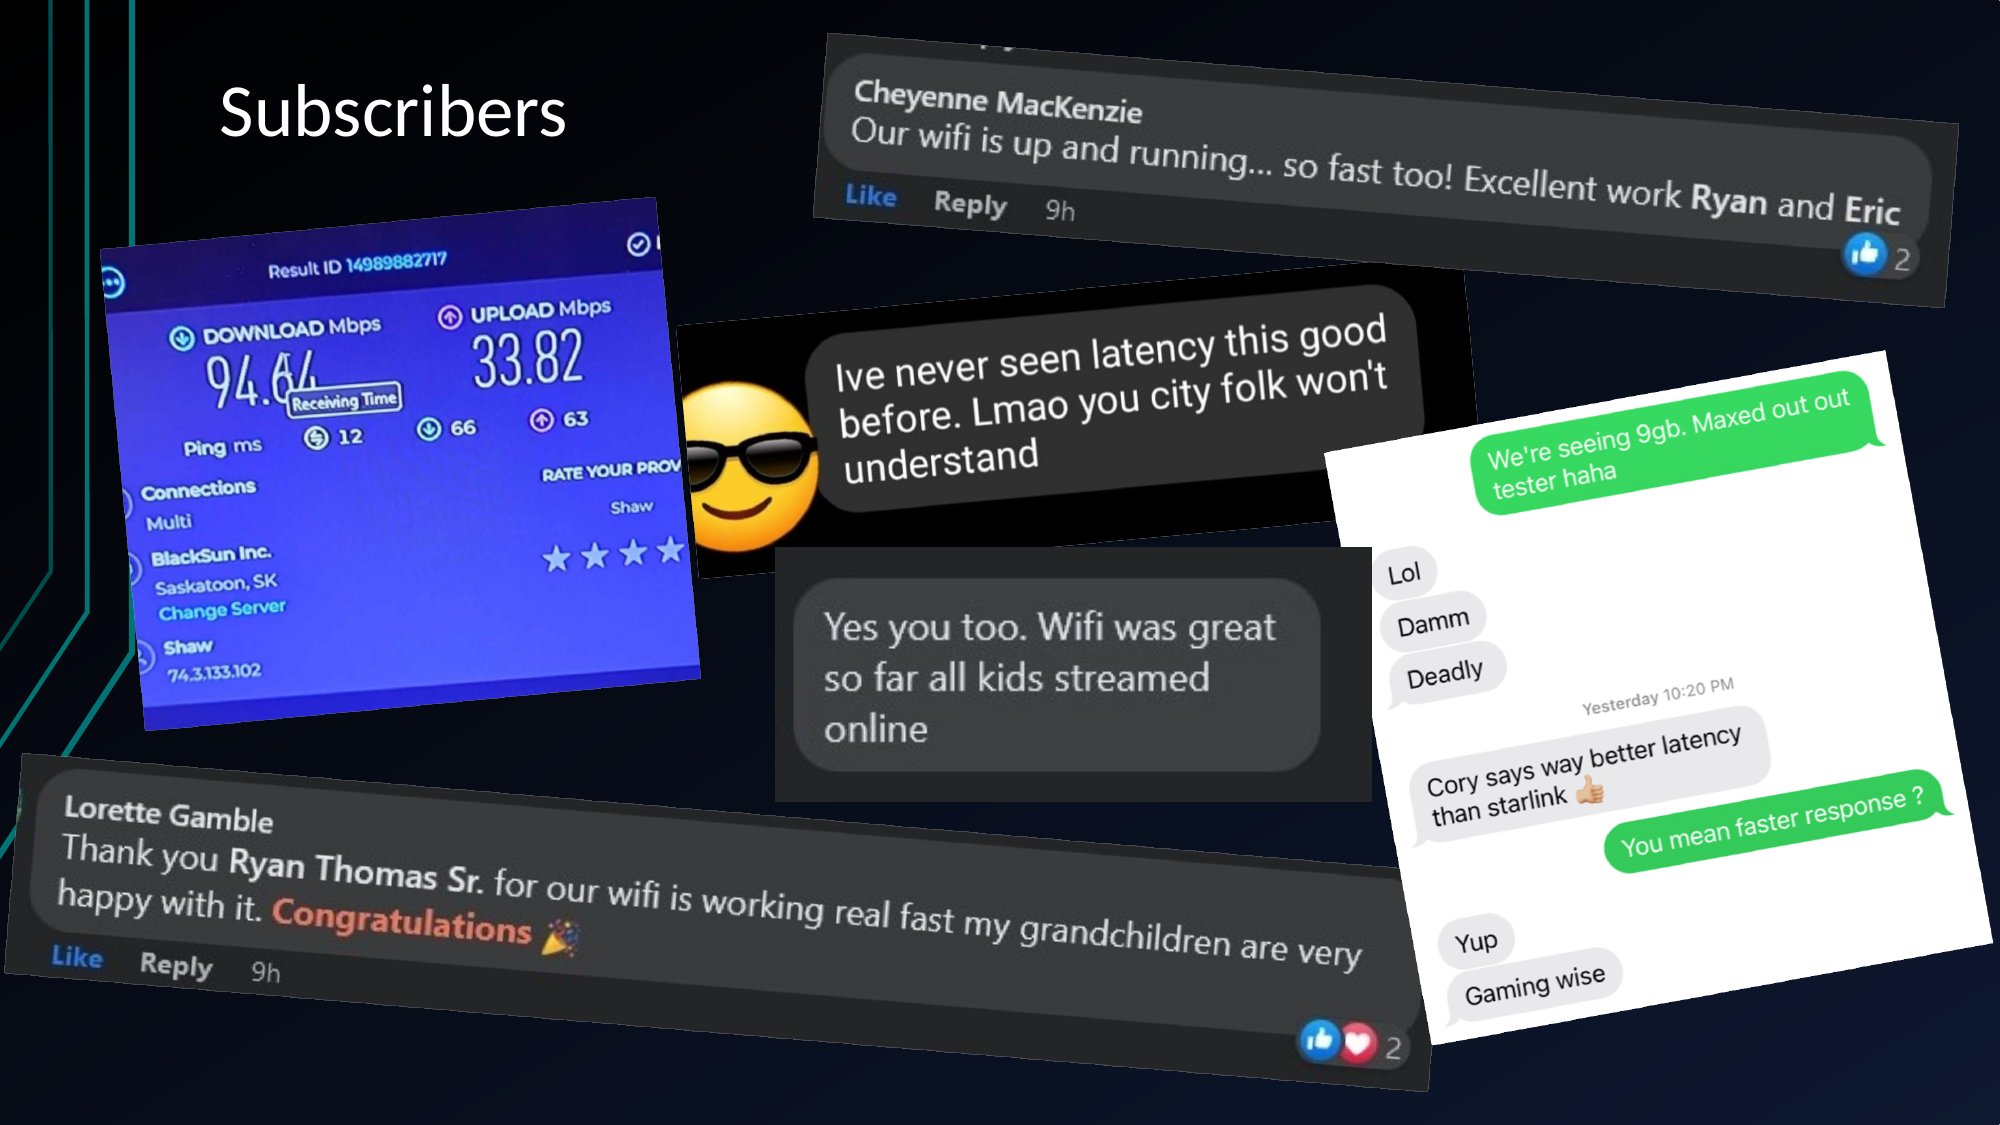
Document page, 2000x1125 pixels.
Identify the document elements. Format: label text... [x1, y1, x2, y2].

title Subscribers [199, 45, 701, 164]
picture [5, 34, 1994, 1091]
